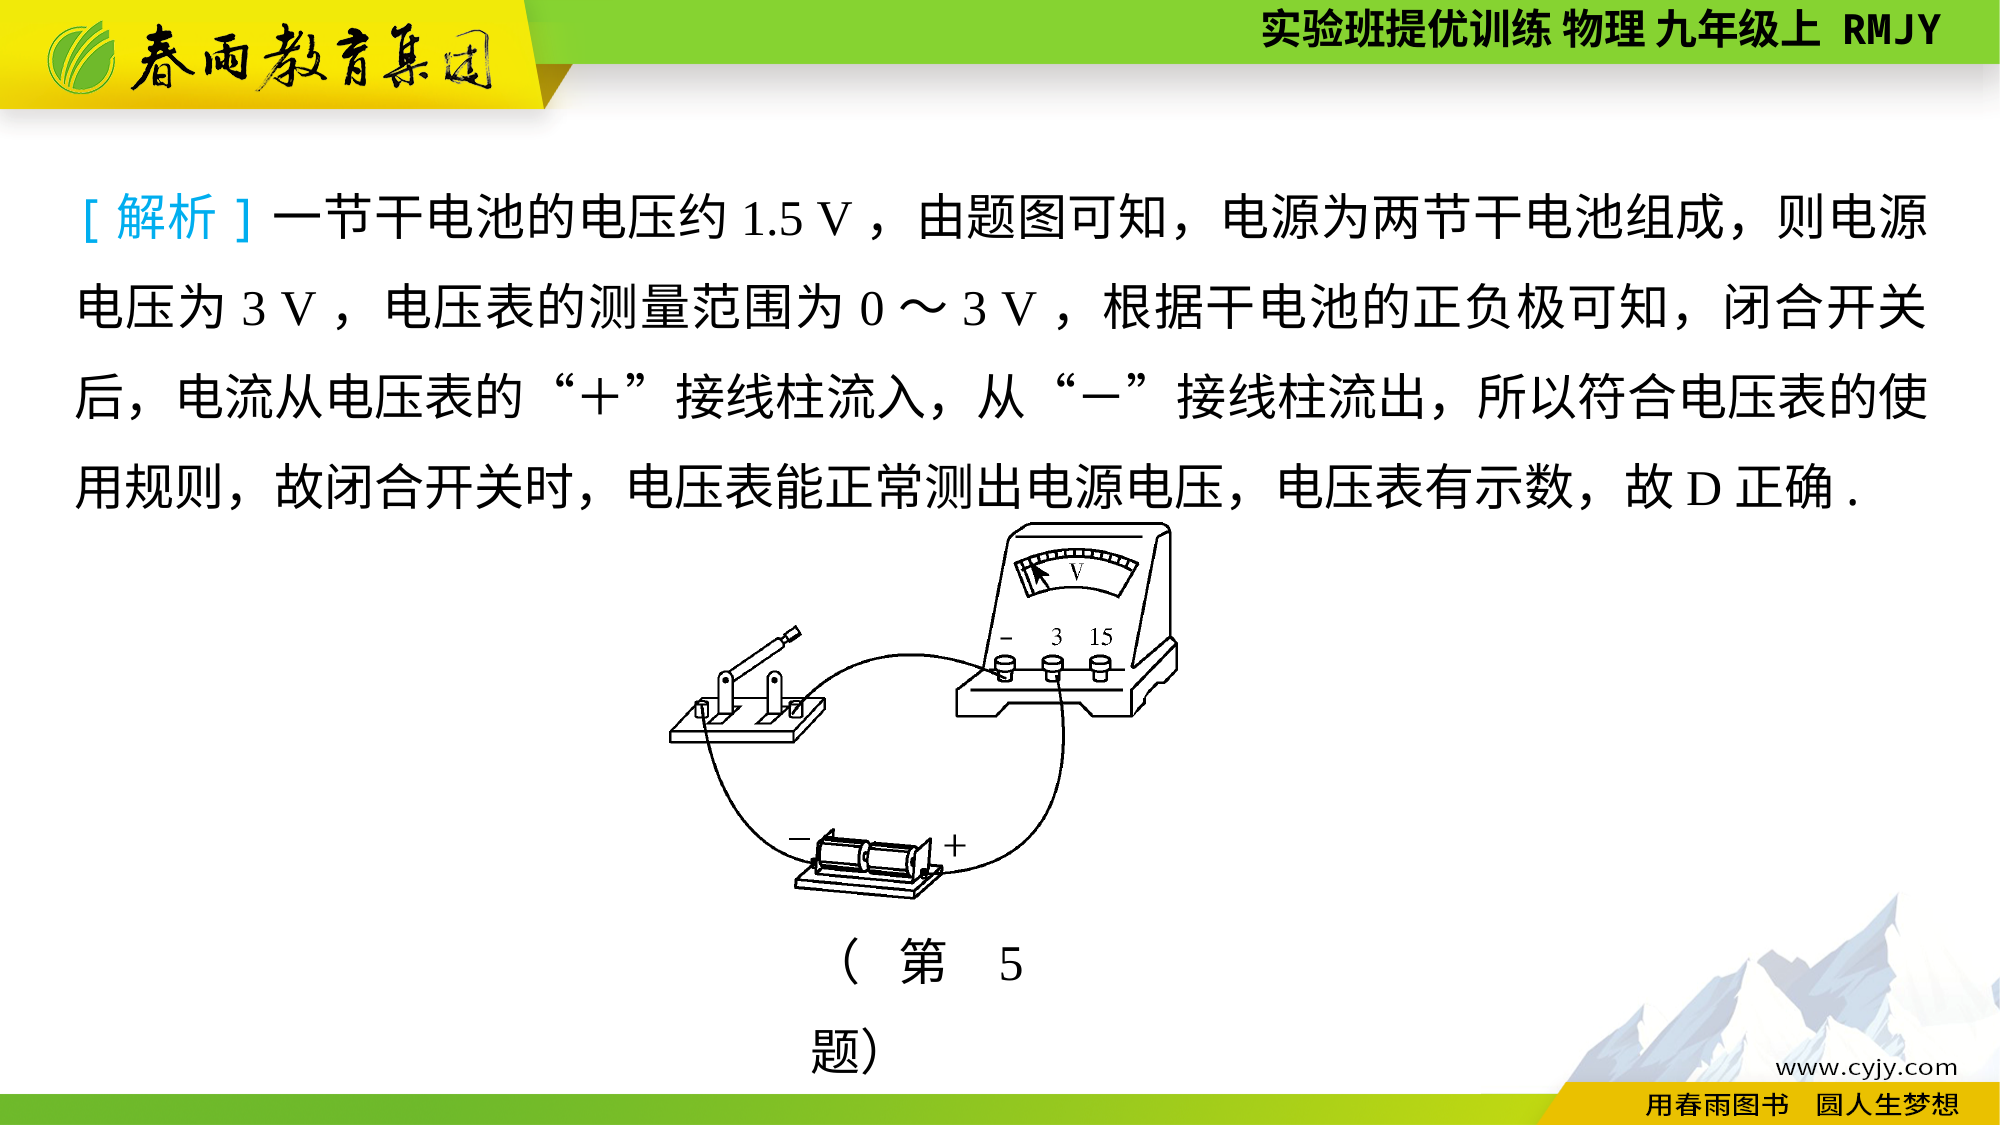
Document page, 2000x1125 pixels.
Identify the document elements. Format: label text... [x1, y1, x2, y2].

text_box （第5题） [795, 908, 1051, 998]
picture [0, 0, 2000, 1125]
list [解析]一节干电池的电压约1.5 V，由题图可知，电源为两节干电池组成，则电源电压为3 V，电压表的测量范围为0～3 V，根据干电池的正负极可知，闭合开关后，电流从电压表的“＋”接线柱流入，从“－”接线柱流出，所以符合电压表的使用规则，故闭合开关时，电压表能正常测出电源电压，电压表有示数，故D正确. [59, 147, 1944, 516]
